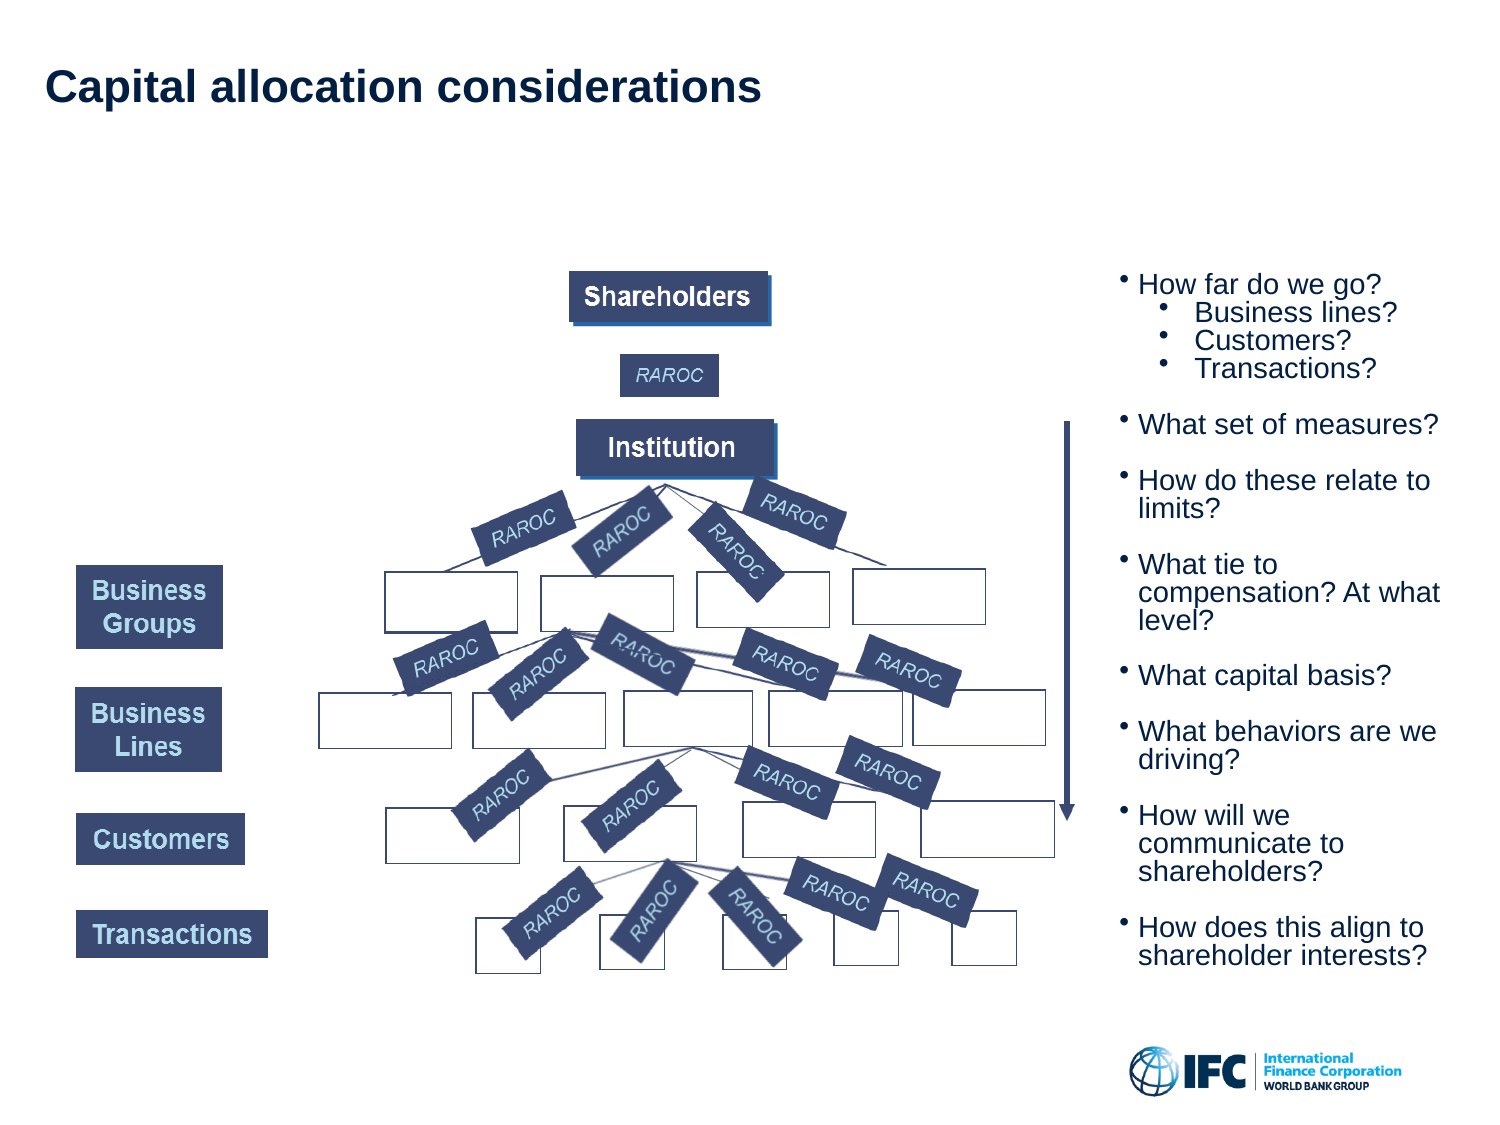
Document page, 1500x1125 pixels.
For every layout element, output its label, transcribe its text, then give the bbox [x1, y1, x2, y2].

picture [1124, 1041, 1447, 1100]
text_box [73, 269, 1084, 974]
title Capital allocation considerations [44, 31, 1383, 112]
text_box How far do we go? Business lines? Customers? Transactions? What set of measures? How do these relate to limits? What tie to compensation? At what level? What capital basis? What behaviors are we driving? How will we communicate to shareholders? How does this align to shareholder interests? [1104, 265, 1482, 979]
